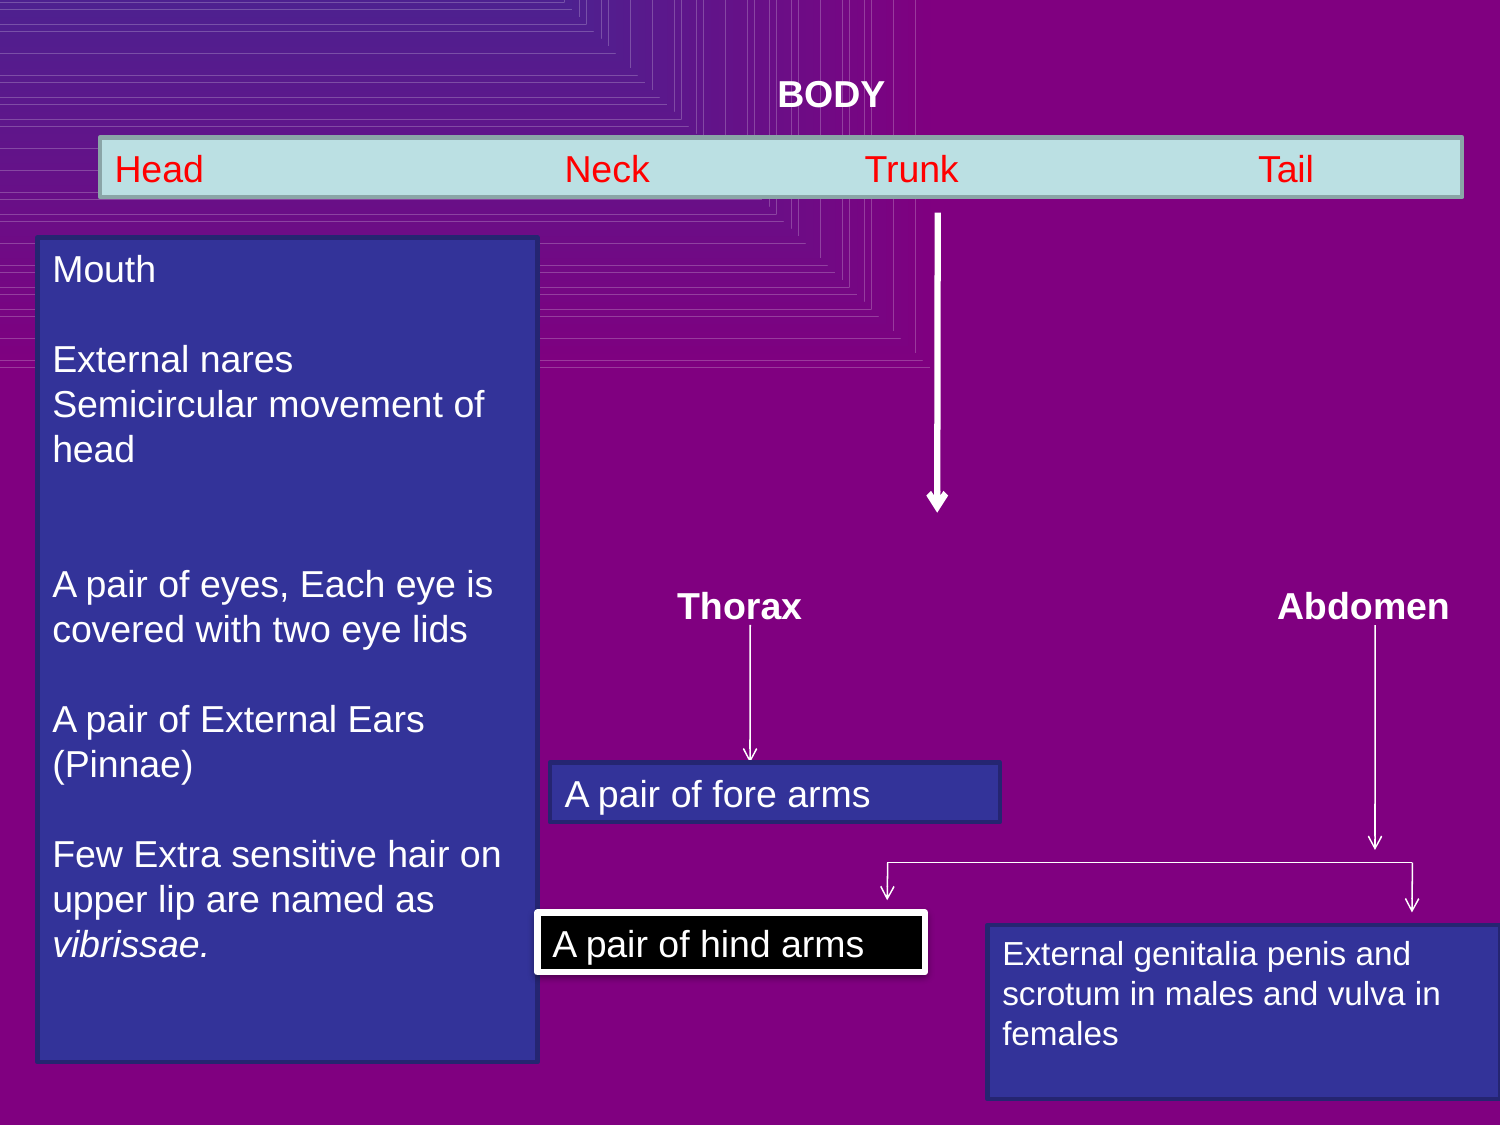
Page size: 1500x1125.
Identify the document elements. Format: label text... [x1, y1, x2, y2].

text_box A pair of fore arms [548, 760, 1002, 824]
text_box BODY [762, 62, 963, 123]
text_box Head Neck Trunk Tail [98, 135, 1464, 199]
text_box External genitalia penis and scrotum in males and vulva in females [985, 923, 1500, 1101]
text_box [62, 75, 1488, 136]
text_box A pair of hind arms [534, 909, 928, 975]
text_box Mouth External nares Semicircular movement of head A pair of eyes, Each eye is covered with two eye lids A pair of External Ears (Pinnae) Few Extra sensitive hair on upper lip are named as vibrissae. [35, 235, 540, 1064]
text_box Thorax Abdomen [662, 574, 1488, 680]
